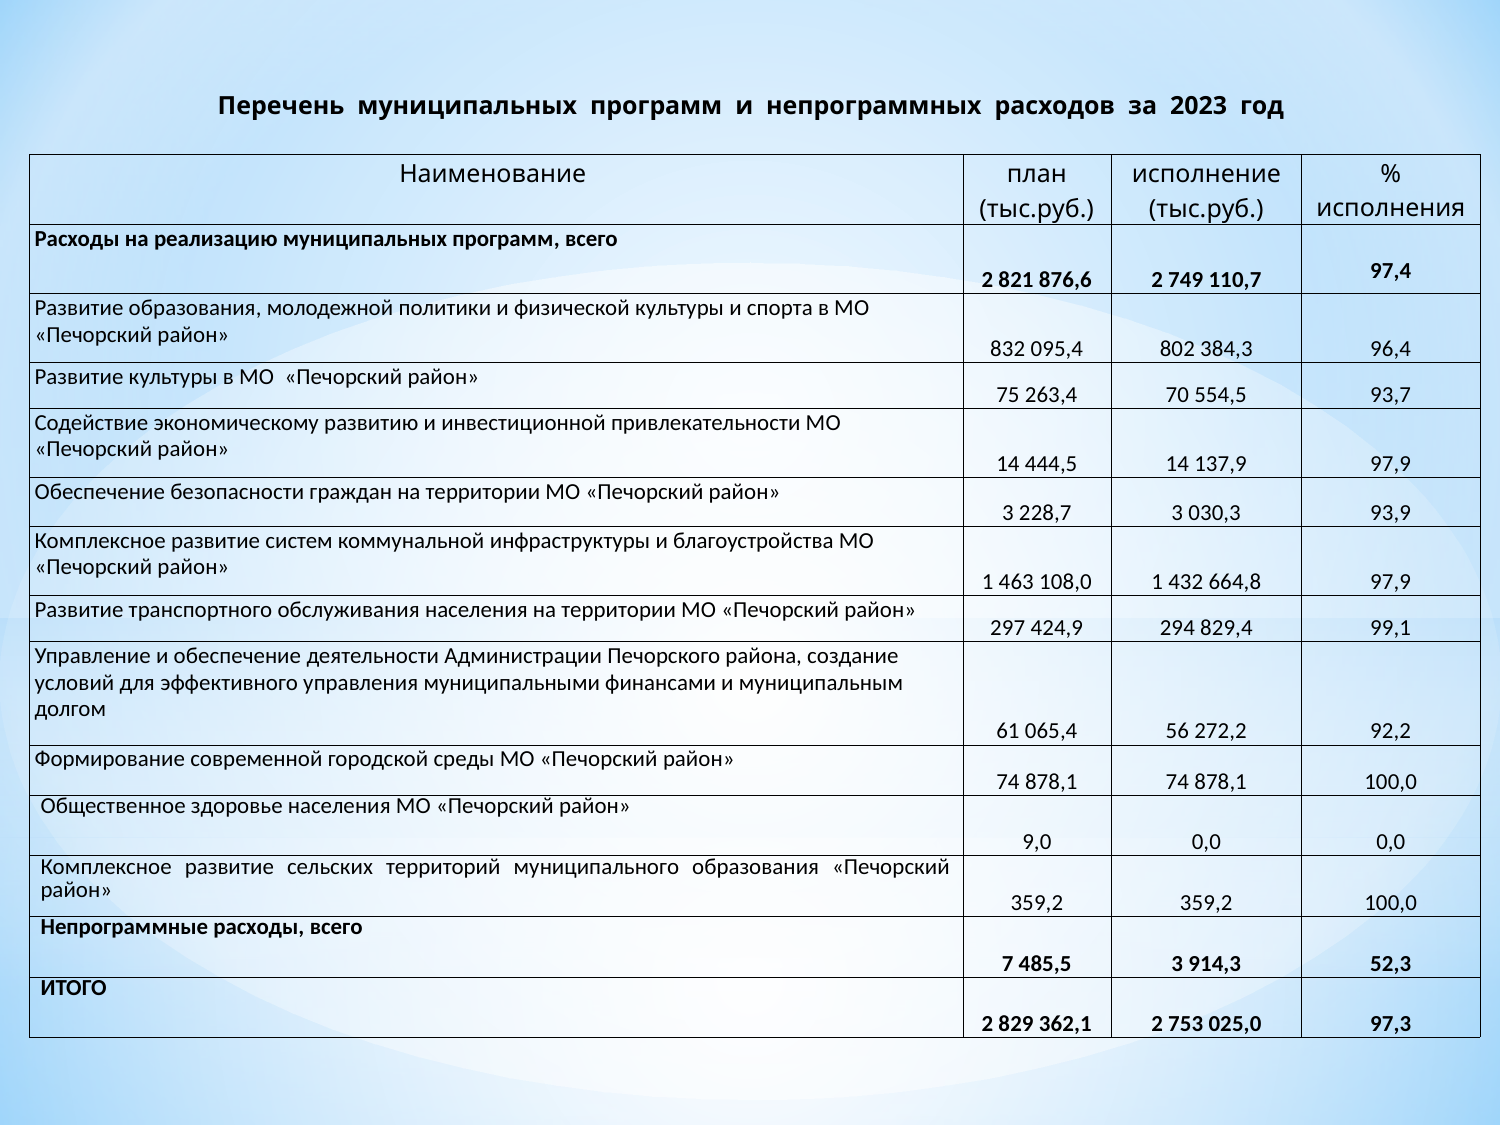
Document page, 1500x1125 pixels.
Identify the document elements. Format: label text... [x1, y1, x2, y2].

table_cell Расходы на реализацию муниципальных программ, всего [30, 225, 963, 293]
table_cell 9,0 [964, 796, 1111, 855]
table_cell ИТОГО [30, 978, 963, 1037]
table_cell 359,2 [1112, 856, 1301, 916]
table_cell 294 829,4 [1112, 596, 1301, 641]
table_cell 0,0 [1302, 796, 1480, 855]
table_cell Непрограммные расходы, всего [30, 917, 963, 977]
table_cell 97,4 [1302, 225, 1480, 293]
table_cell 52,3 [1302, 917, 1480, 977]
table_cell 2 749 110,7 [1112, 225, 1301, 293]
table_cell 359,2 [964, 856, 1111, 916]
table_cell Развитие культуры в МО «Печорский район» [30, 363, 963, 408]
table_cell Комплексное развитие систем коммунальной инфраструктуры и благоустройства МО «Печорский район» [30, 527, 963, 595]
table_cell Управление и обеспечение деятельности Администрации Печорского района, создание условий для эффективного управления муниципальными финансами и муниципальным долгом [30, 642, 963, 745]
table_cell 97,3 [1302, 978, 1480, 1037]
table_cell 93,7 [1302, 363, 1480, 408]
table_cell Развитие образования, молодежной политики и физической культуры и спорта в МО «Печорский район» [30, 294, 963, 362]
table_cell 100,0 [1302, 856, 1480, 916]
table_cell 832 095,4 [964, 294, 1111, 362]
table_cell 92,2 [1302, 642, 1480, 745]
table_cell Наименование [30, 155, 963, 224]
table_cell 97,9 [1302, 527, 1480, 595]
table_cell 97,9 [1302, 409, 1480, 477]
table_cell 14 137,9 [1112, 409, 1301, 477]
table_cell исполнение (тыс.руб.) [1112, 155, 1301, 224]
table_cell 2 821 876,6 [964, 225, 1111, 293]
table_cell 2 829 362,1 [964, 978, 1111, 1037]
table_cell 96,4 [1302, 294, 1480, 362]
table_cell Комплексное развитие сельских территорий муниципального образования «Печорский район» [30, 856, 963, 916]
table_cell 7 485,5 [964, 917, 1111, 977]
table_cell 100,0 [1302, 746, 1480, 795]
table_cell 61 065,4 [964, 642, 1111, 745]
table_cell Обеспечение безопасности граждан на территории МО «Печорский район» [30, 478, 963, 526]
table_header Перечень муниципальных программ и непрограммных расходов за 2023 год [29, 55, 1480, 154]
table_cell план (тыс.руб.) [964, 155, 1111, 224]
table_cell 74 878,1 [964, 746, 1111, 795]
table_cell 3 030,3 [1112, 478, 1301, 526]
table_cell 70 554,5 [1112, 363, 1301, 408]
table_cell Содействие экономическому развитию и инвестиционной привлекательности МО «Печорский район» [30, 409, 963, 477]
table_cell 56 272,2 [1112, 642, 1301, 745]
table_cell 297 424,9 [964, 596, 1111, 641]
table_cell Развитие транспортного обслуживания населения на территории МО «Печорский район» [30, 596, 963, 641]
table_cell 802 384,3 [1112, 294, 1301, 362]
table_cell 1 463 108,0 [964, 527, 1111, 595]
table_cell 14 444,5 [964, 409, 1111, 477]
table_cell 2 753 025,0 [1112, 978, 1301, 1037]
table_cell 99,1 [1302, 596, 1480, 641]
table_cell Общественное здоровье населения МО «Печорский район» [30, 796, 963, 855]
table_cell 93,9 [1302, 478, 1480, 526]
table_cell 1 432 664,8 [1112, 527, 1301, 595]
table_cell 74 878,1 [1112, 746, 1301, 795]
table_cell 3 228,7 [964, 478, 1111, 526]
table_cell 3 914,3 [1112, 917, 1301, 977]
table_cell 0,0 [1112, 796, 1301, 855]
table_cell Формирование современной городской среды МО «Печорский район» [30, 746, 963, 795]
table_cell % исполнения [1302, 155, 1480, 224]
table_cell 75 263,4 [964, 363, 1111, 408]
